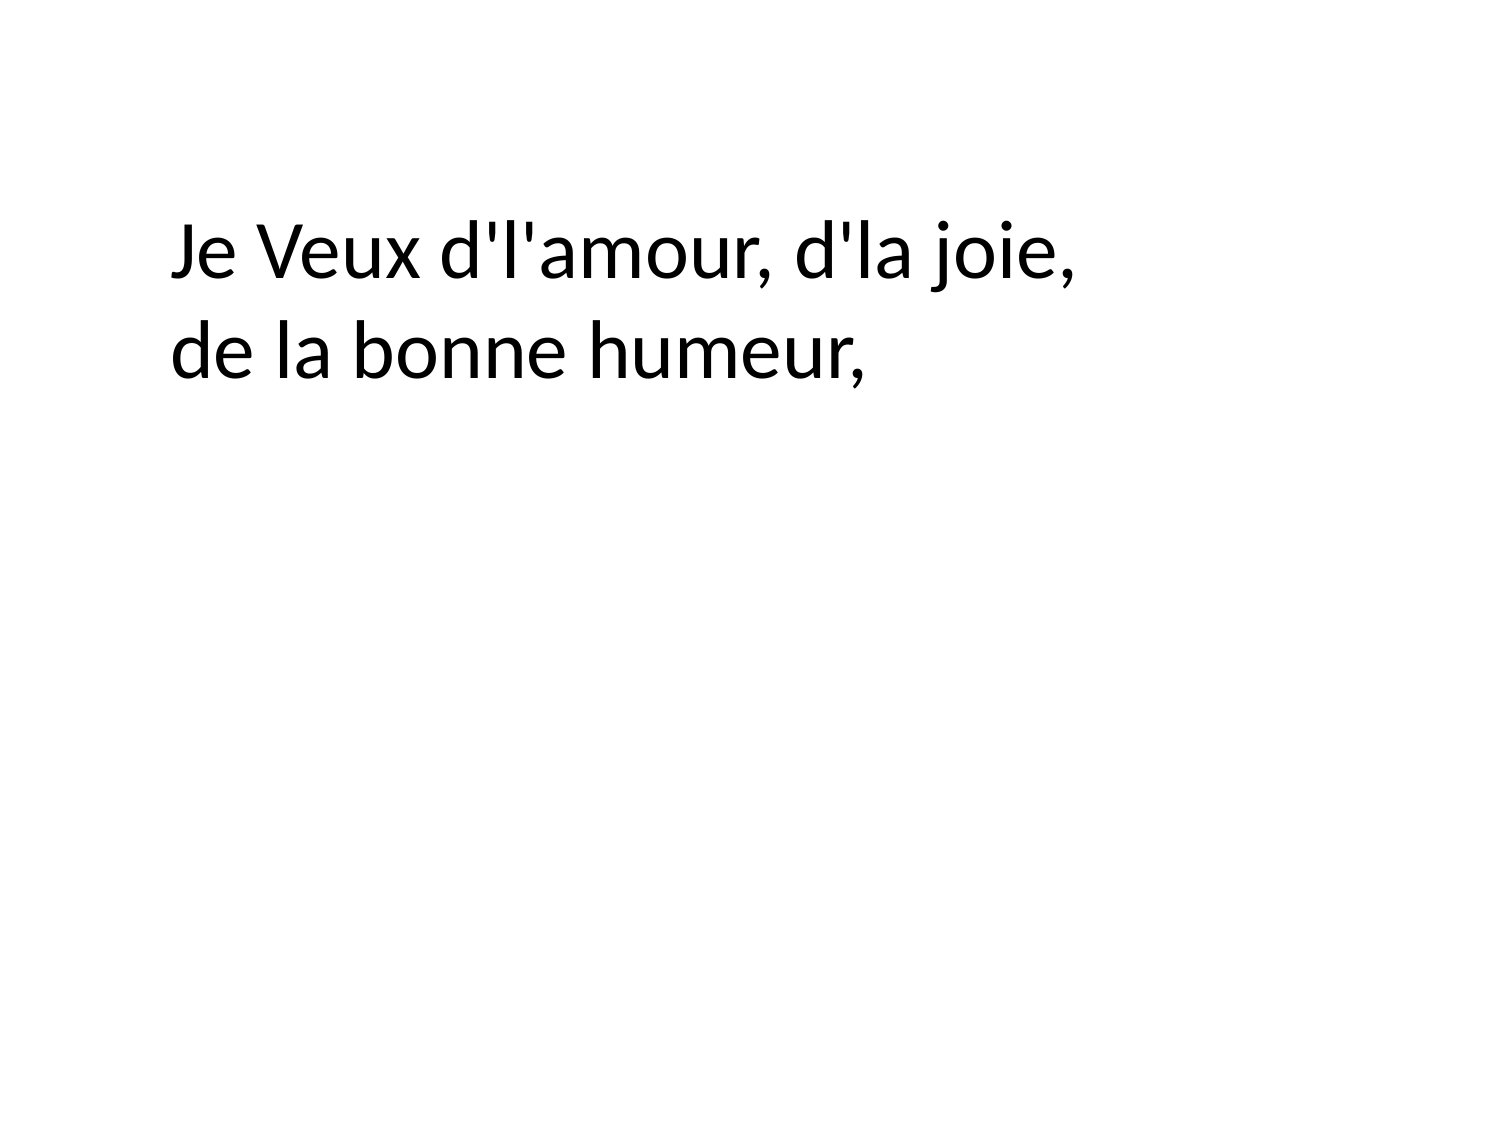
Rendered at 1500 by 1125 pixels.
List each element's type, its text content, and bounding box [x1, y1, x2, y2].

text_box Je Veux d'l'amour, d'la joie, de la bonne humeur, [155, 187, 1095, 603]
